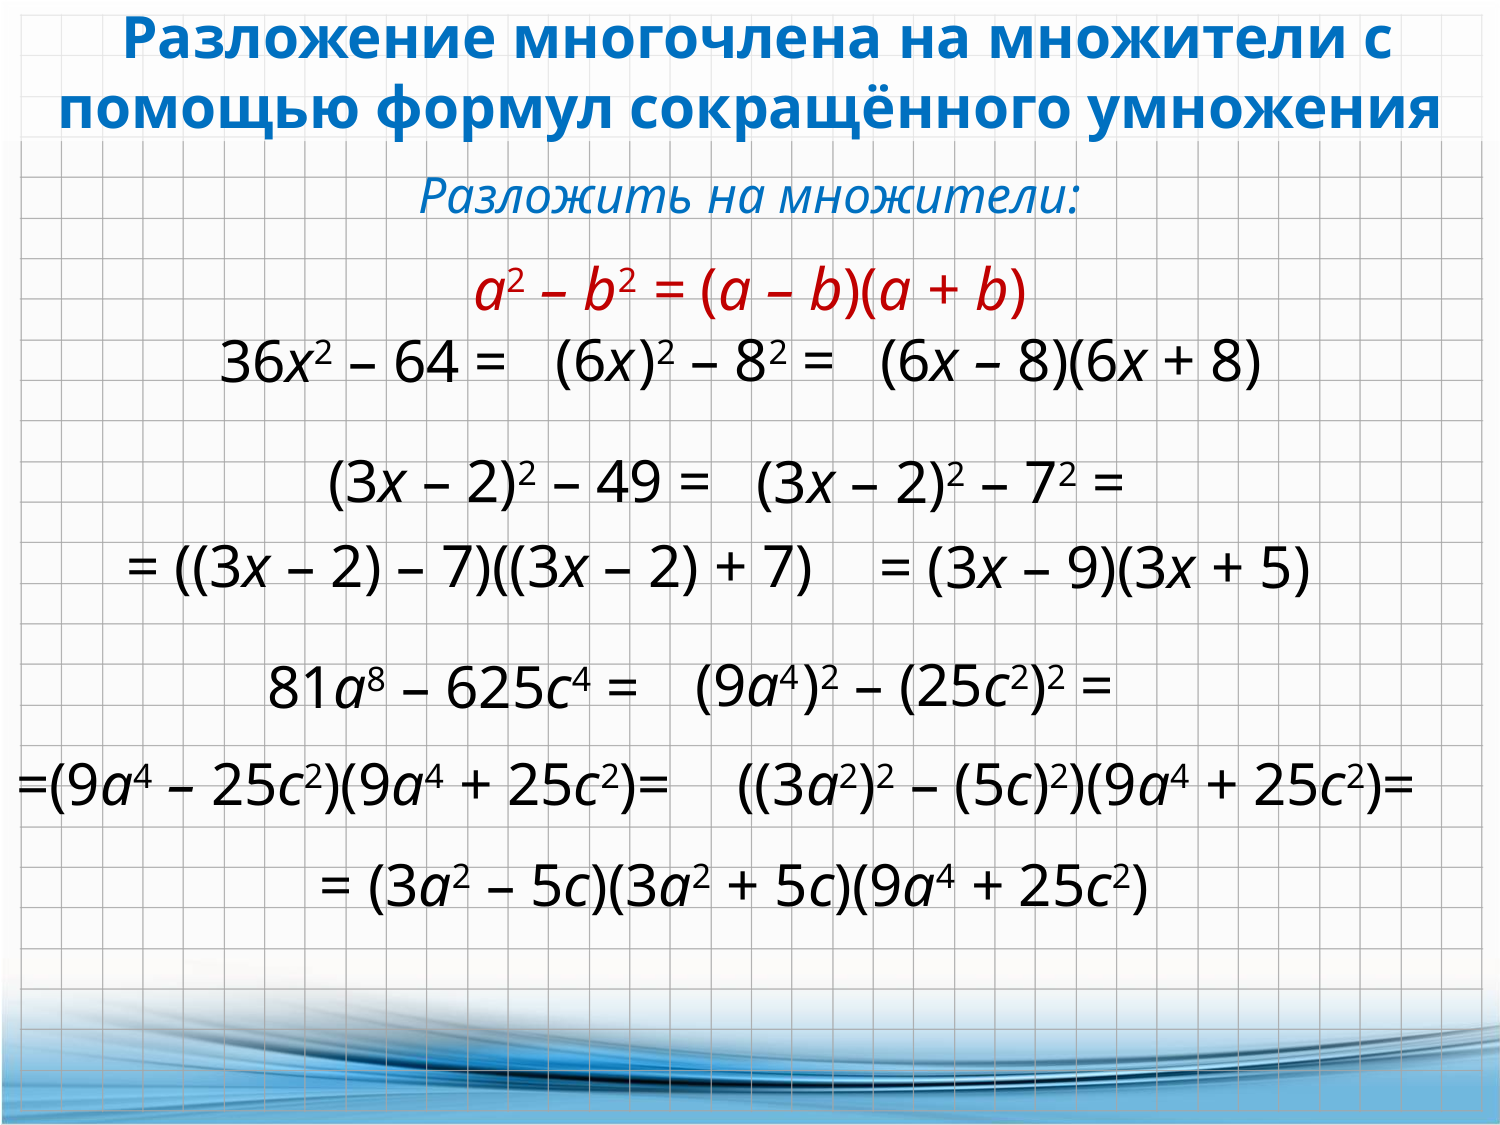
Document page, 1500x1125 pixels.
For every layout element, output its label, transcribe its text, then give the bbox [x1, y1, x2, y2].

text_box Разложение многочлена на множители с помощью формул сокращённого умножения [0, 0, 1500, 142]
text_box (6х – 8)(6x + 8) [865, 330, 1331, 401]
text_box 36x2 – 64 = [204, 330, 540, 401]
text_box = ((3x – 2) – 7)((3x – 2) + 7) [111, 521, 864, 607]
text_box a2 – b2 = (a – b)(a + b) [78, 209, 1422, 330]
text_box (3х – 2)2 – 72 = [741, 438, 1199, 523]
text_box =(9а4 – 25с2)(9а4 + 25с2)= [1, 739, 723, 825]
picture [0, 142, 1500, 1125]
text_box 81а8 – 625с4 = [252, 642, 752, 728]
text_box = (3x – 9)(3x + 5) [864, 522, 1407, 608]
text_box (9а4 )2 – (25с2)2 = [680, 640, 1231, 726]
text_box ((3а2)2 – (5с)2)(9а4 + 25с2)= [723, 739, 1500, 825]
text_box (3x – 2)2 – 49 = [313, 437, 961, 522]
text_box = (3а2 – 5с)(3а2 + 5с)(9а4 + 25с2) [242, 840, 1241, 925]
text_box Разложить на множители: [403, 155, 1097, 209]
text_box (6x )2 – 82 = [540, 330, 865, 401]
